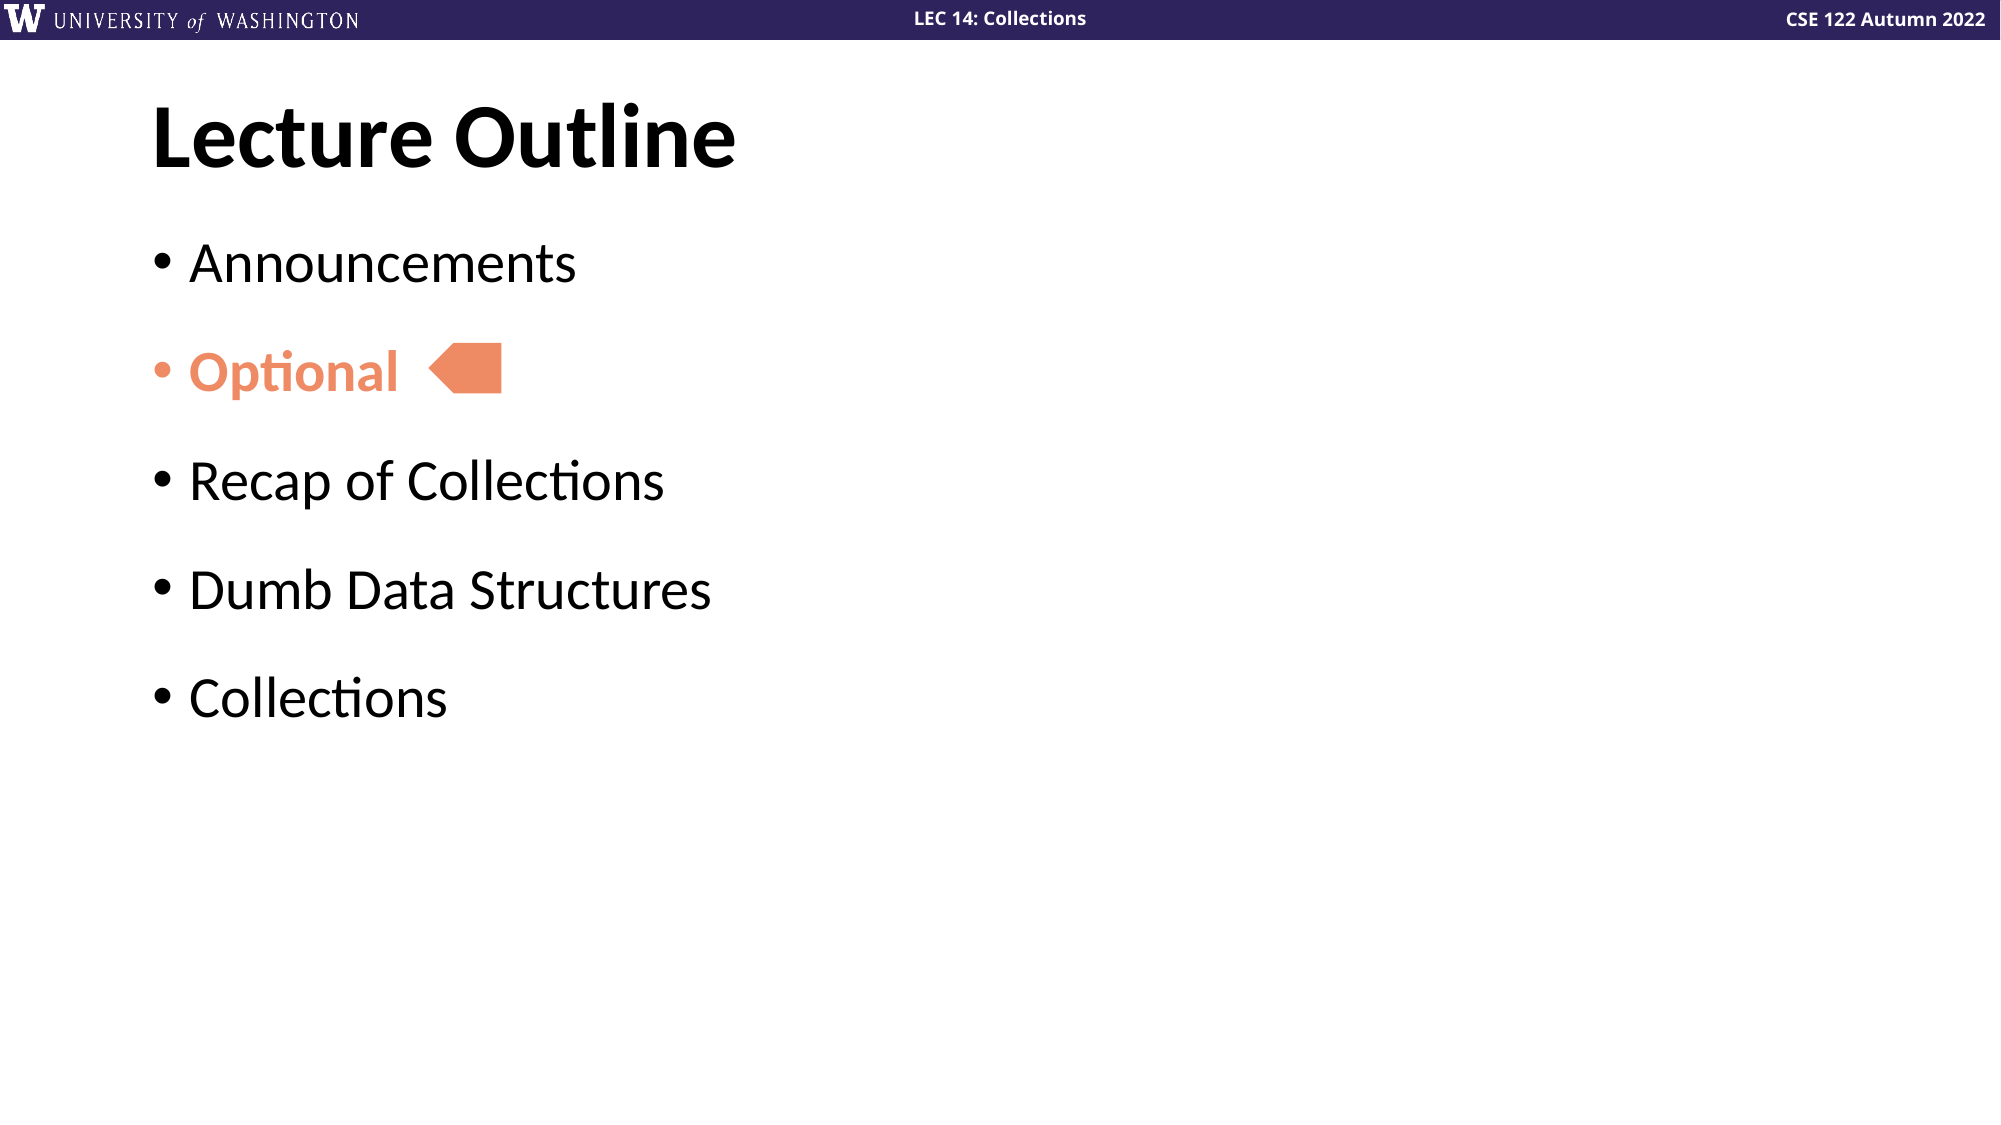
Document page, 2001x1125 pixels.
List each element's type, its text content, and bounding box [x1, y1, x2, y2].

text_box [426, 341, 503, 395]
picture [4, 4, 358, 33]
title Lecture Outline [137, 74, 1863, 200]
list Announcements Optional Recap of Collections Dumb Data Structures Collections [137, 224, 1863, 1014]
